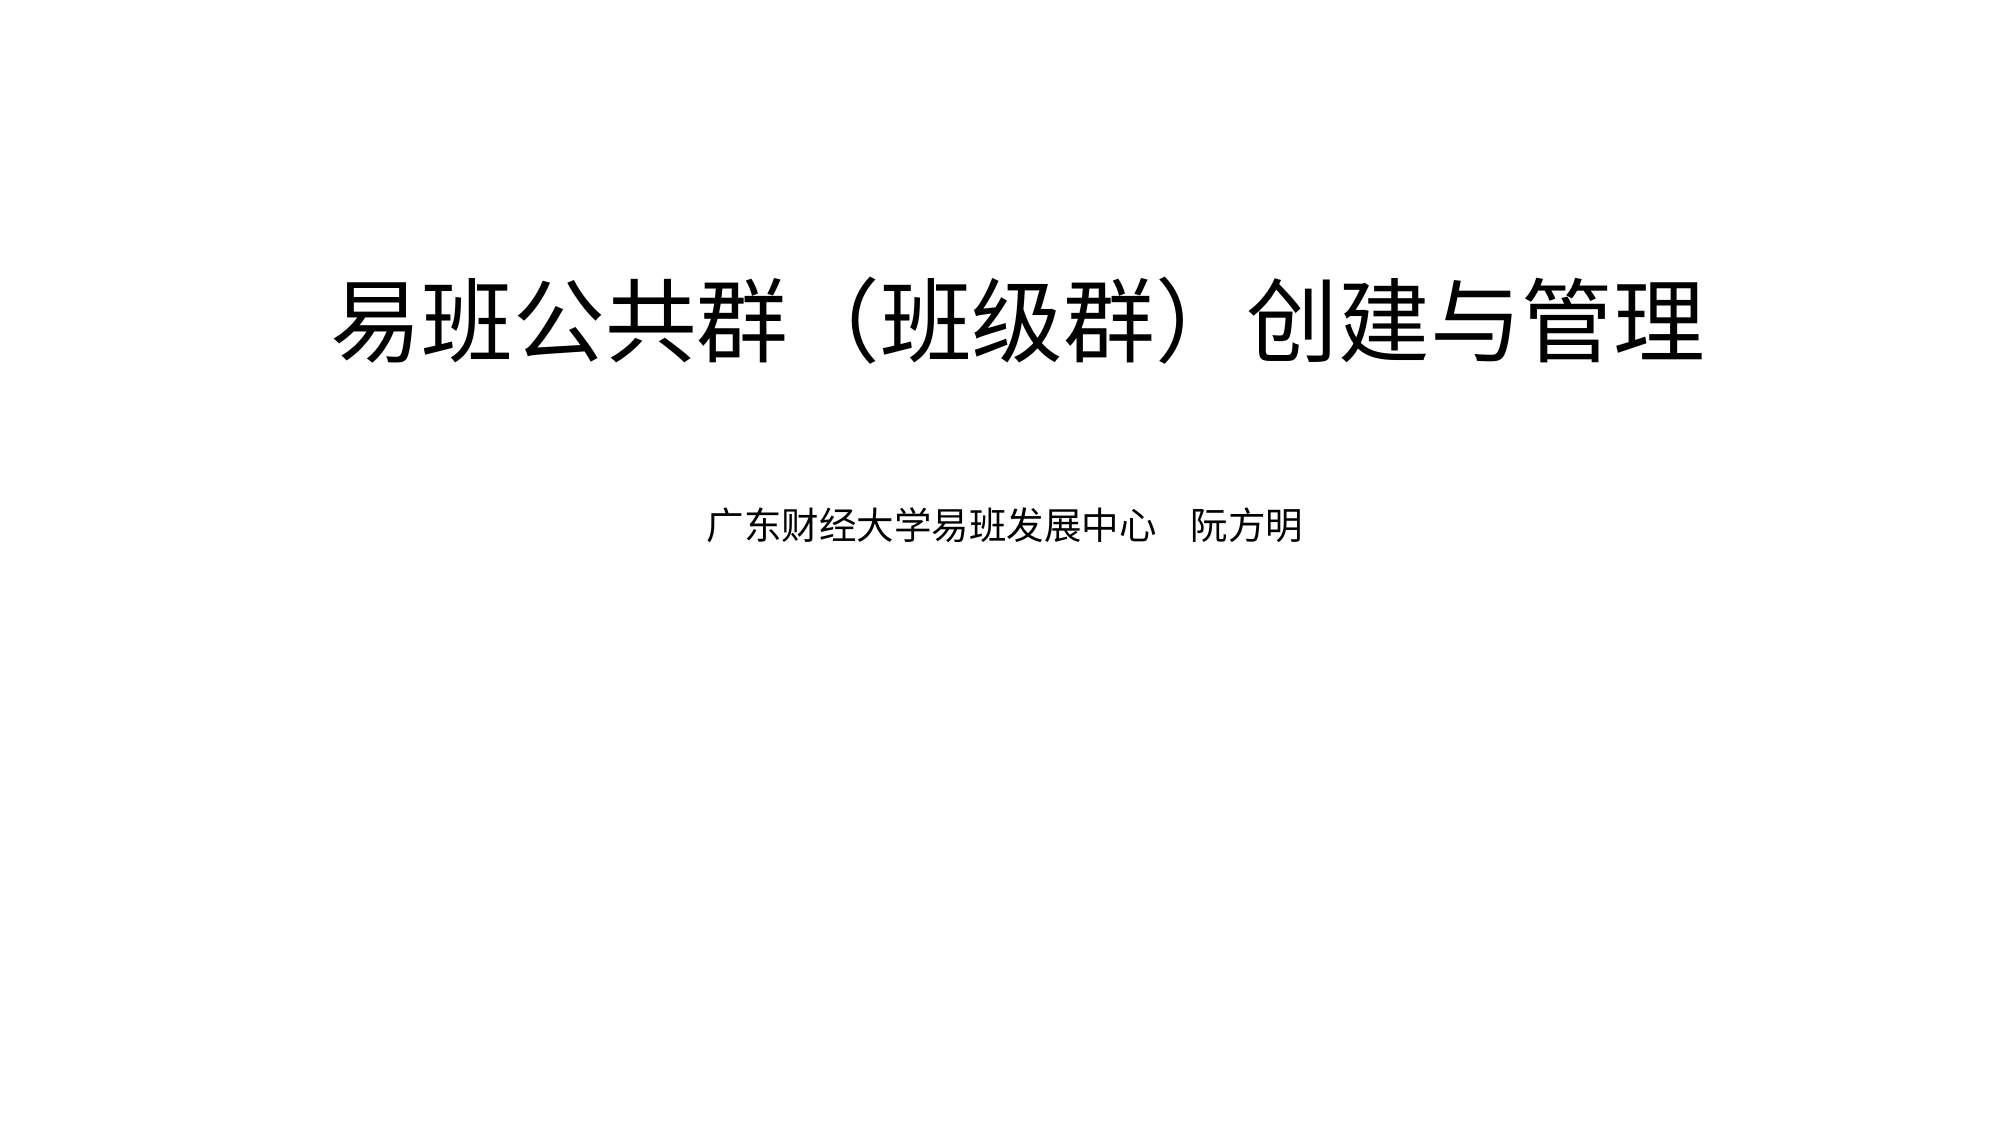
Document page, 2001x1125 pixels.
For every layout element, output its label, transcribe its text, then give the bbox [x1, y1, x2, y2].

text_box 广东财经大学易班发展中心 阮方明 [691, 494, 1543, 555]
title 易班公共群（班级群）创建与管理 [315, 217, 2000, 435]
